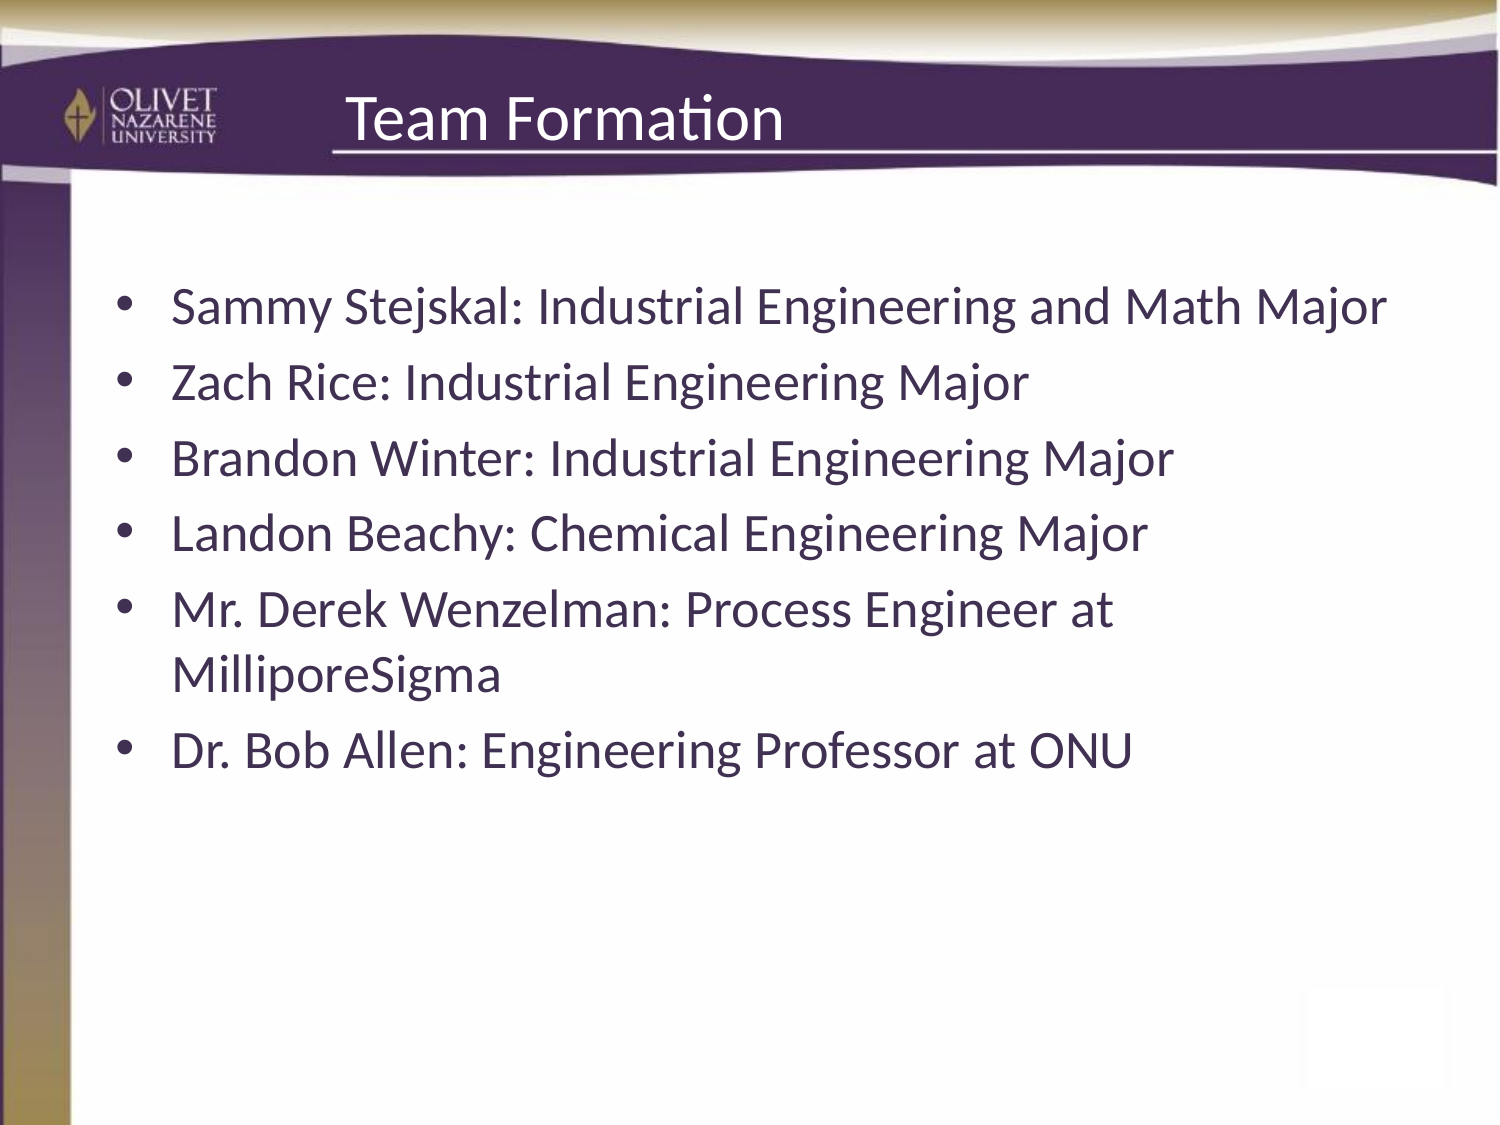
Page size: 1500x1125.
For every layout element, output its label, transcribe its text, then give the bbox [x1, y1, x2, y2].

title Team Formation [330, 60, 1425, 167]
picture [0, 0, 1500, 1125]
list Sammy Stejskal: Industrial Engineering and Math Major Zach Rice: Industrial Engineering Major Brandon Winter: Industrial Engineering Major Landon Beachy: Chemical Engineering Major Mr. Derek Wenzelman: Process Engineer at MilliporeSigma Dr. Bob Allen: Engineering Professor at ONU [100, 262, 1425, 1005]
